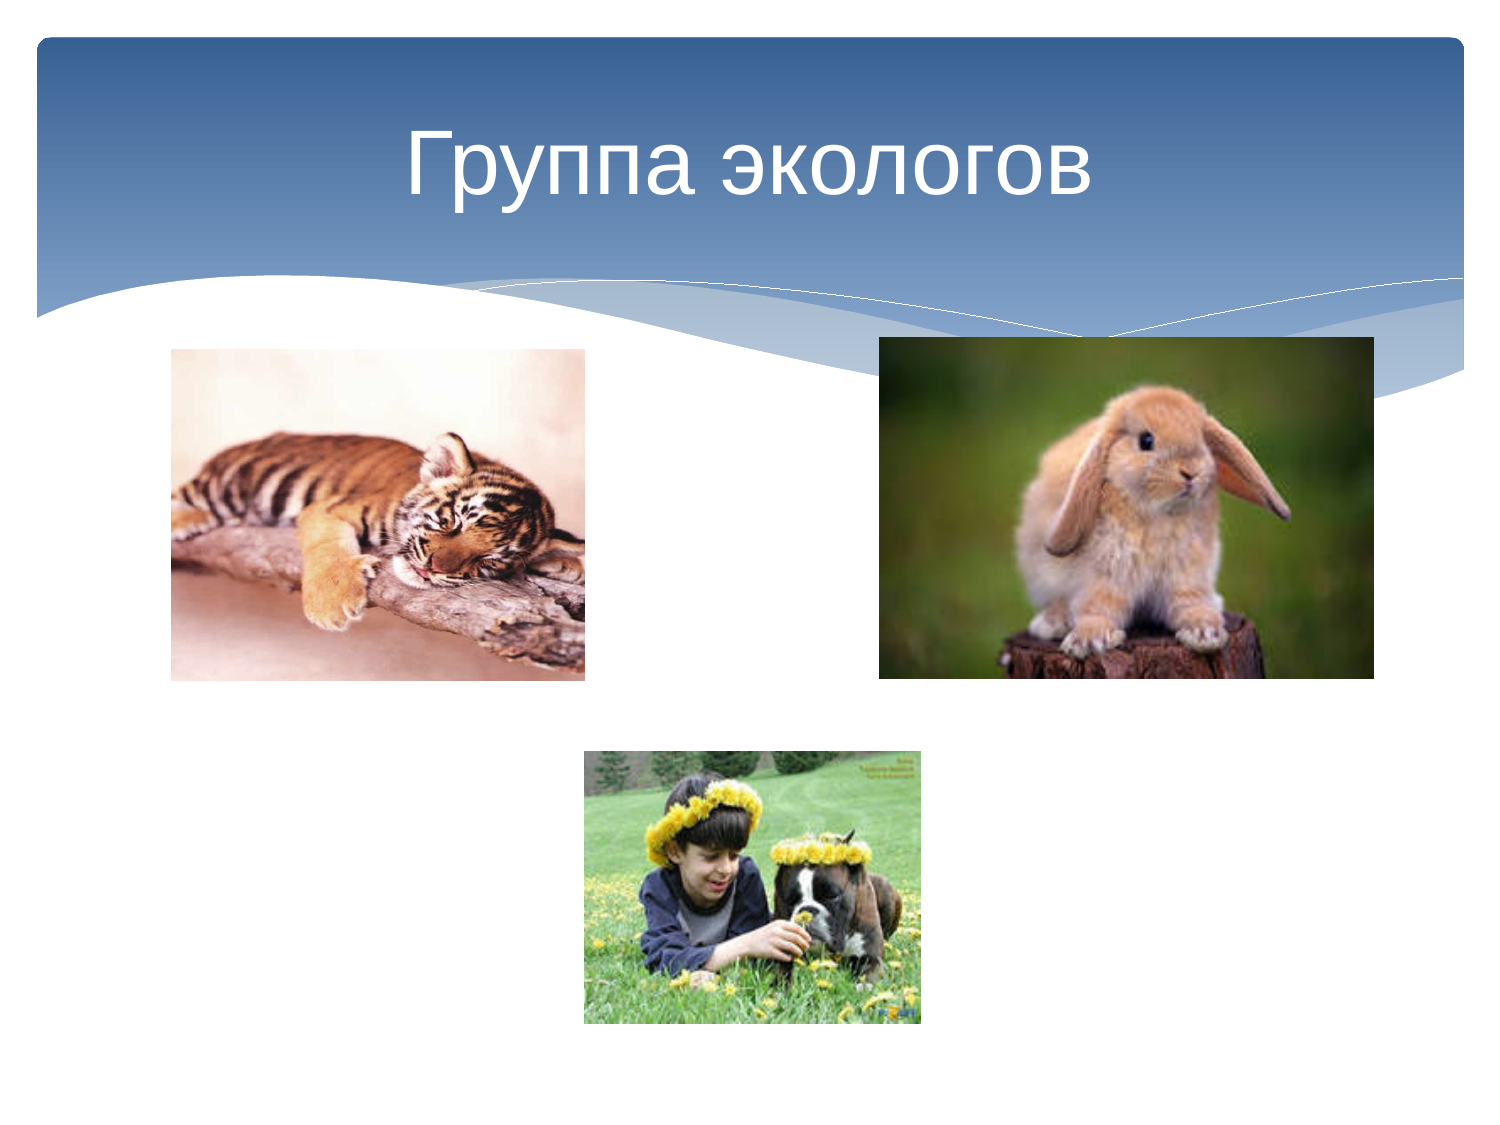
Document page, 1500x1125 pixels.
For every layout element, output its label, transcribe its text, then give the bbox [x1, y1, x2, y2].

picture [879, 337, 1374, 679]
picture [584, 751, 922, 1024]
title Группа экологов [74, 55, 1426, 262]
picture [170, 349, 585, 681]
